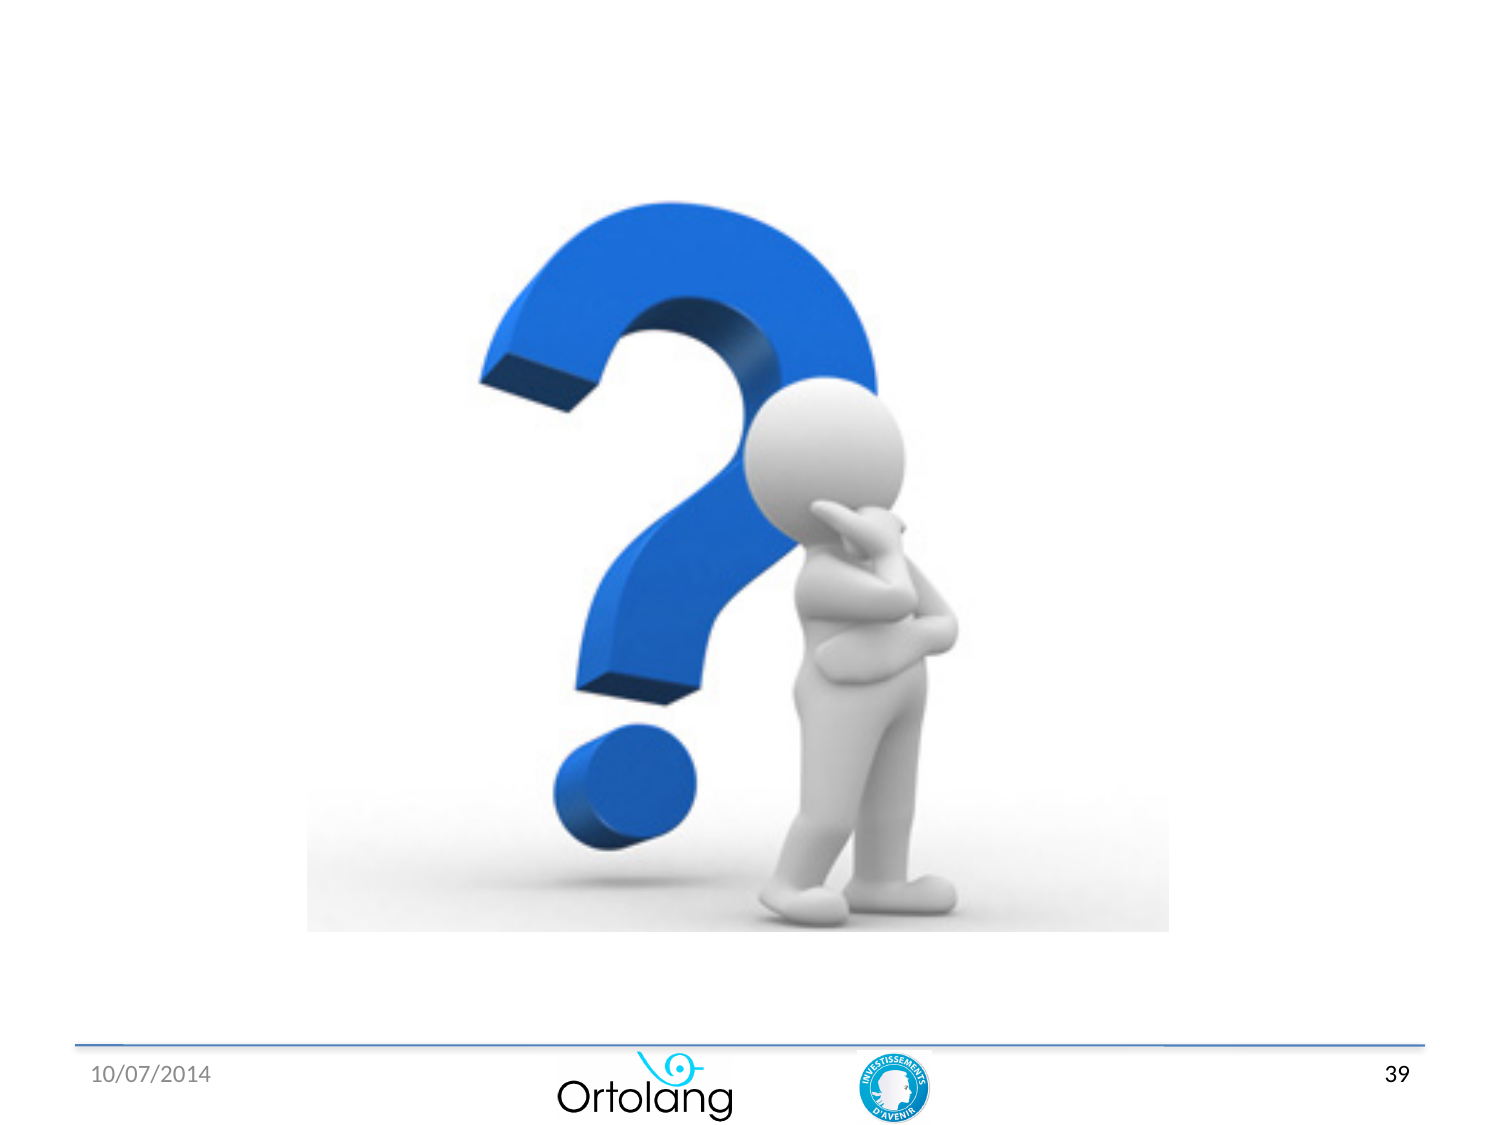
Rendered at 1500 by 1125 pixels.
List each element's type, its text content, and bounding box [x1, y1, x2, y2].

picture [555, 1050, 733, 1122]
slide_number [75, 1042, 425, 1103]
slide_number 39 [1074, 1042, 1425, 1103]
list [194, 110, 1262, 932]
picture [857, 1050, 932, 1125]
